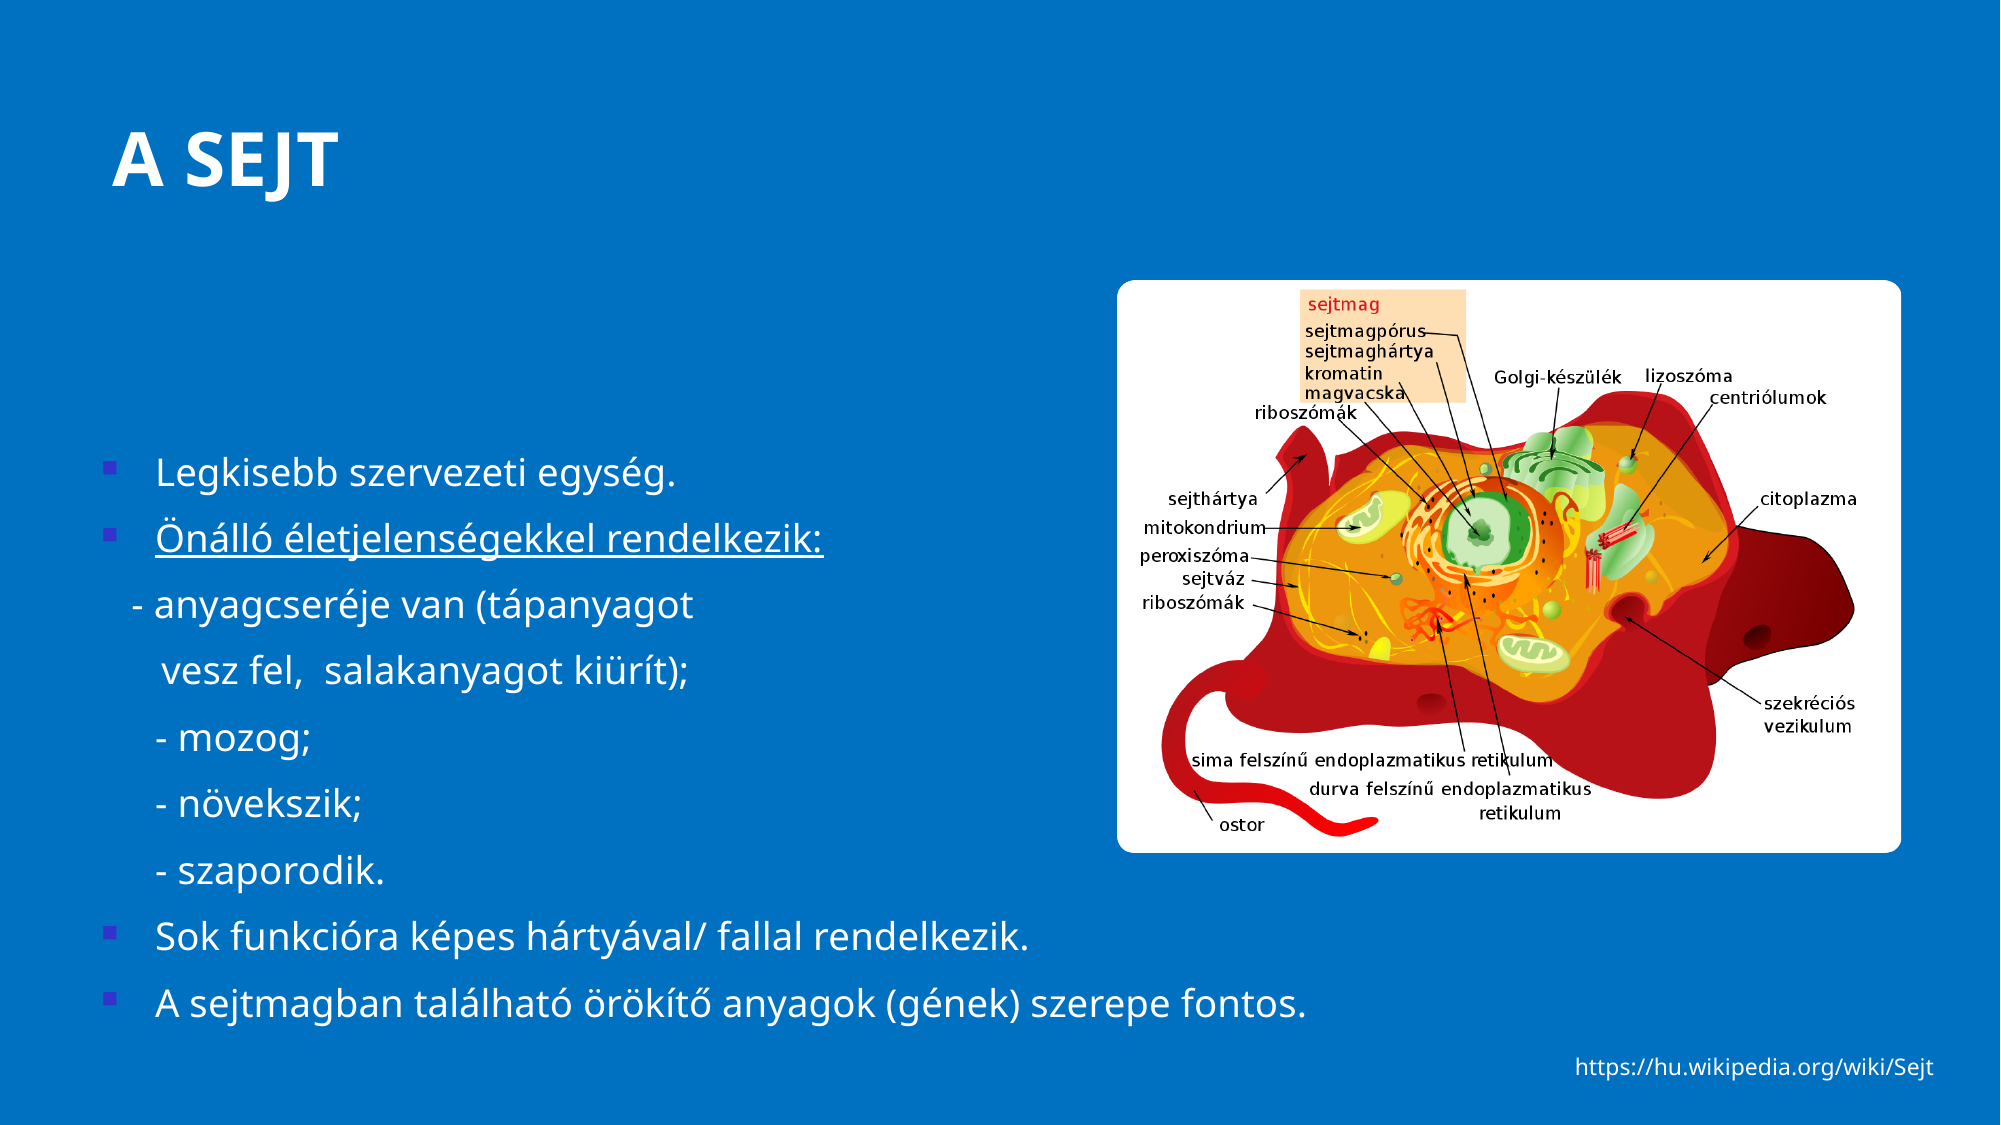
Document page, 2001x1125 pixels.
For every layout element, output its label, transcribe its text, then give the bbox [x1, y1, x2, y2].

text_box https://hu.wikipedia.org/wiki/Sejt [1560, 1045, 1960, 1088]
title A sejt [97, 32, 1498, 280]
picture [1117, 279, 1902, 854]
list Legkisebb szervezeti egység. Önálló életjelenségekkel rendelkezik: - anyagcseréje van (tápanyagot vesz fel, salakanyagot kiürít); - mozog; - növekszik; - szaporodik. Sok funkcióra képes hártyával/ fallal rendelkezik. A sejtmagban található örökítő anyagok (gének) szerepe fontos. [86, 445, 1487, 1039]
